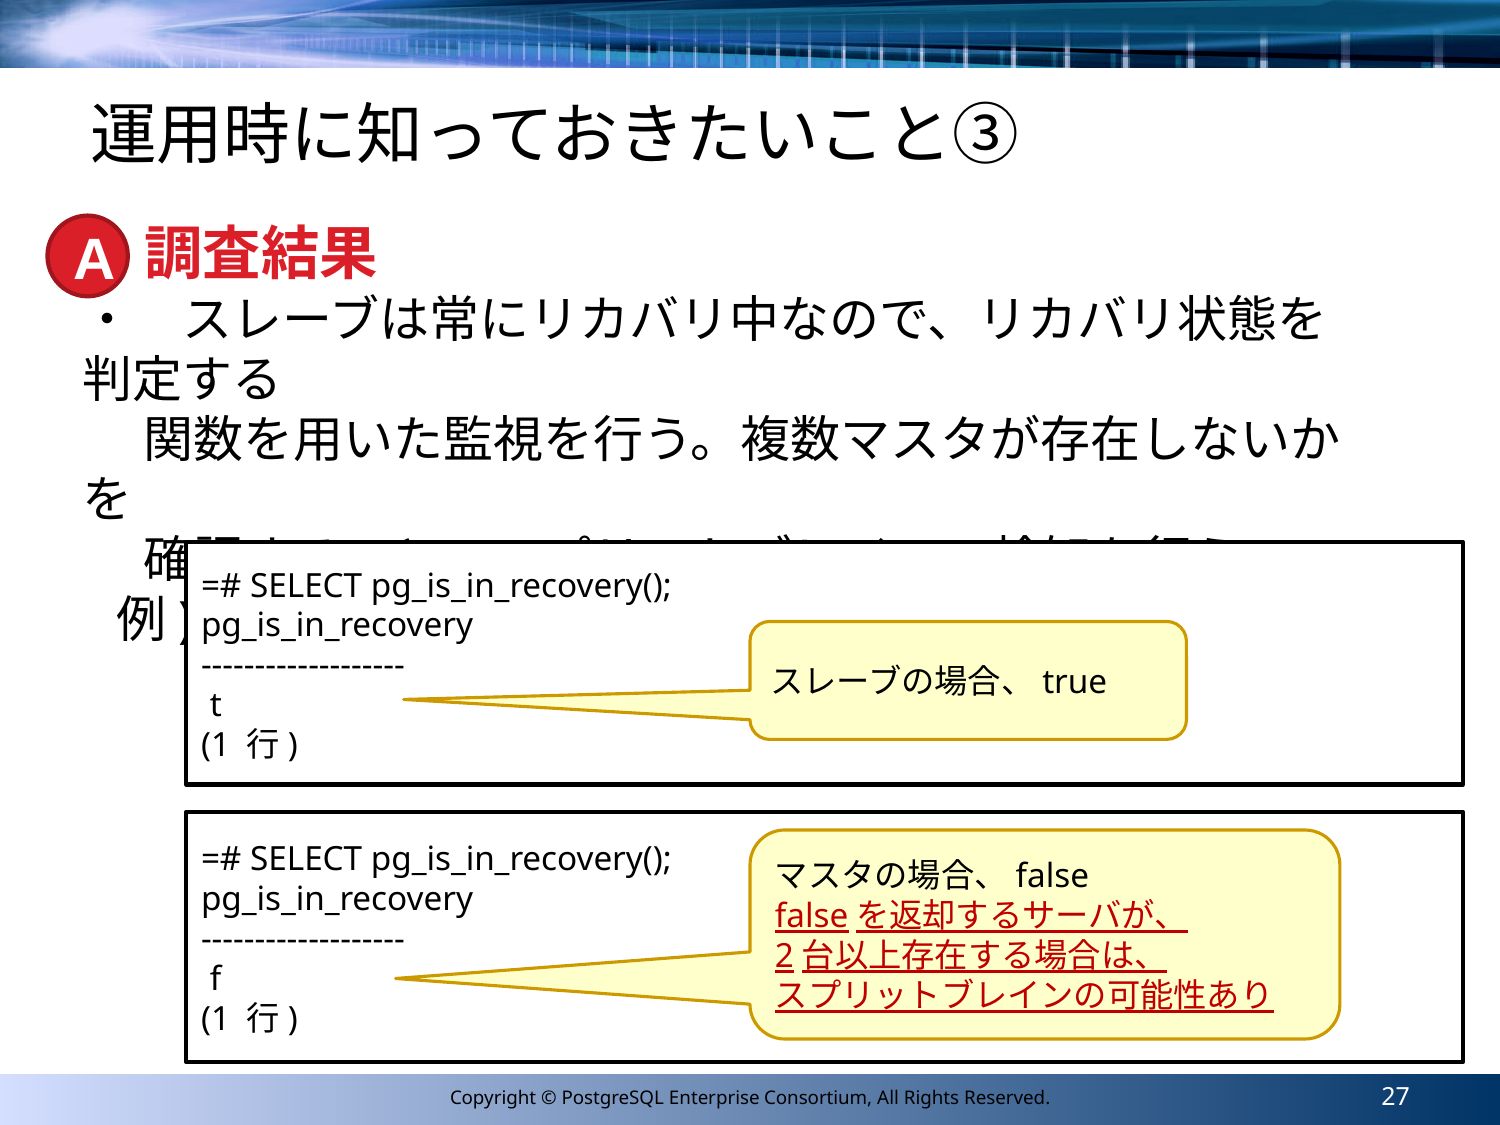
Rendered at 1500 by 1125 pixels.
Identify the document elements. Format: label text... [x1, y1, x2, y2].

text_box スレーブの場合、true [401, 619, 1189, 742]
text_box マスタの場合、false falseを返却するサーバが、 2台以上存在する場合は、 スプリットブレインの可能性あり [393, 827, 1342, 1042]
text_box =# SELECT pg_is_in_recovery(); pg_is_in_recovery ------------------- f (1 行) [184, 810, 1465, 1064]
picture [0, 0, 1500, 68]
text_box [47, 208, 1367, 599]
title 運用時に知っておきたいこと③ [74, 81, 1426, 183]
slide_number 27 [1074, 1074, 1426, 1123]
text_box =# SELECT pg_is_in_recovery(); pg_is_in_recovery ------------------- t (1 行) [184, 540, 1465, 787]
